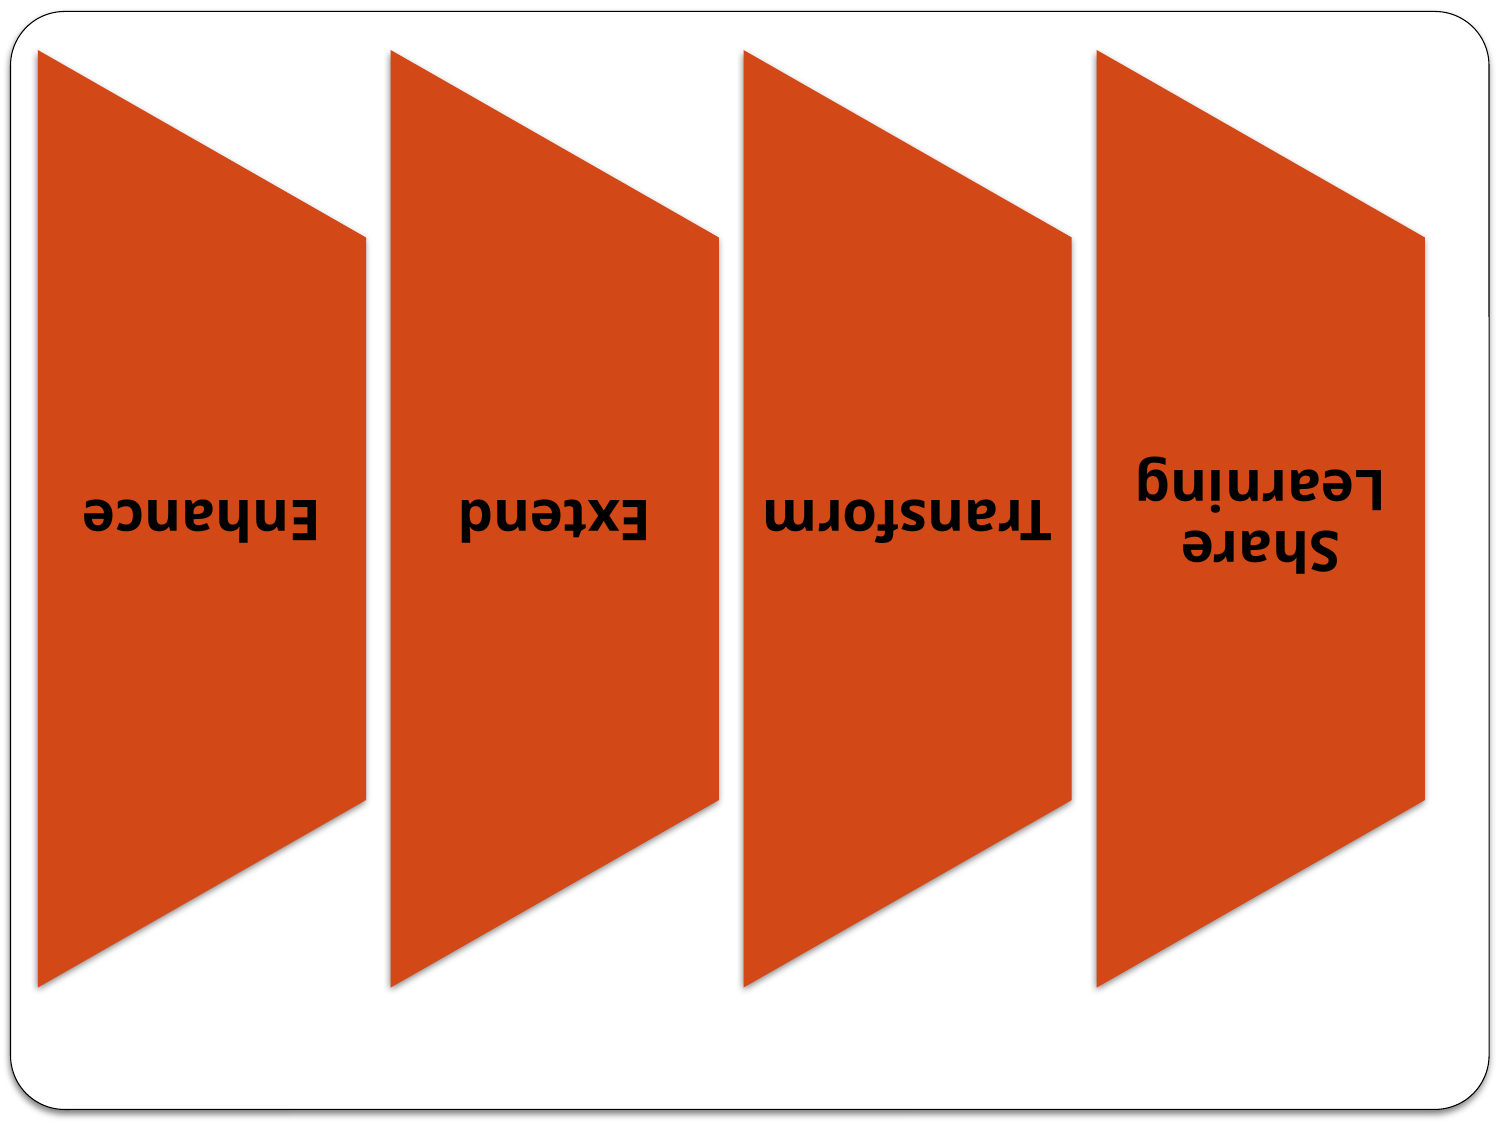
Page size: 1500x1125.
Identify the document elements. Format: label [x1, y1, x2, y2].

list [37, 49, 1426, 988]
